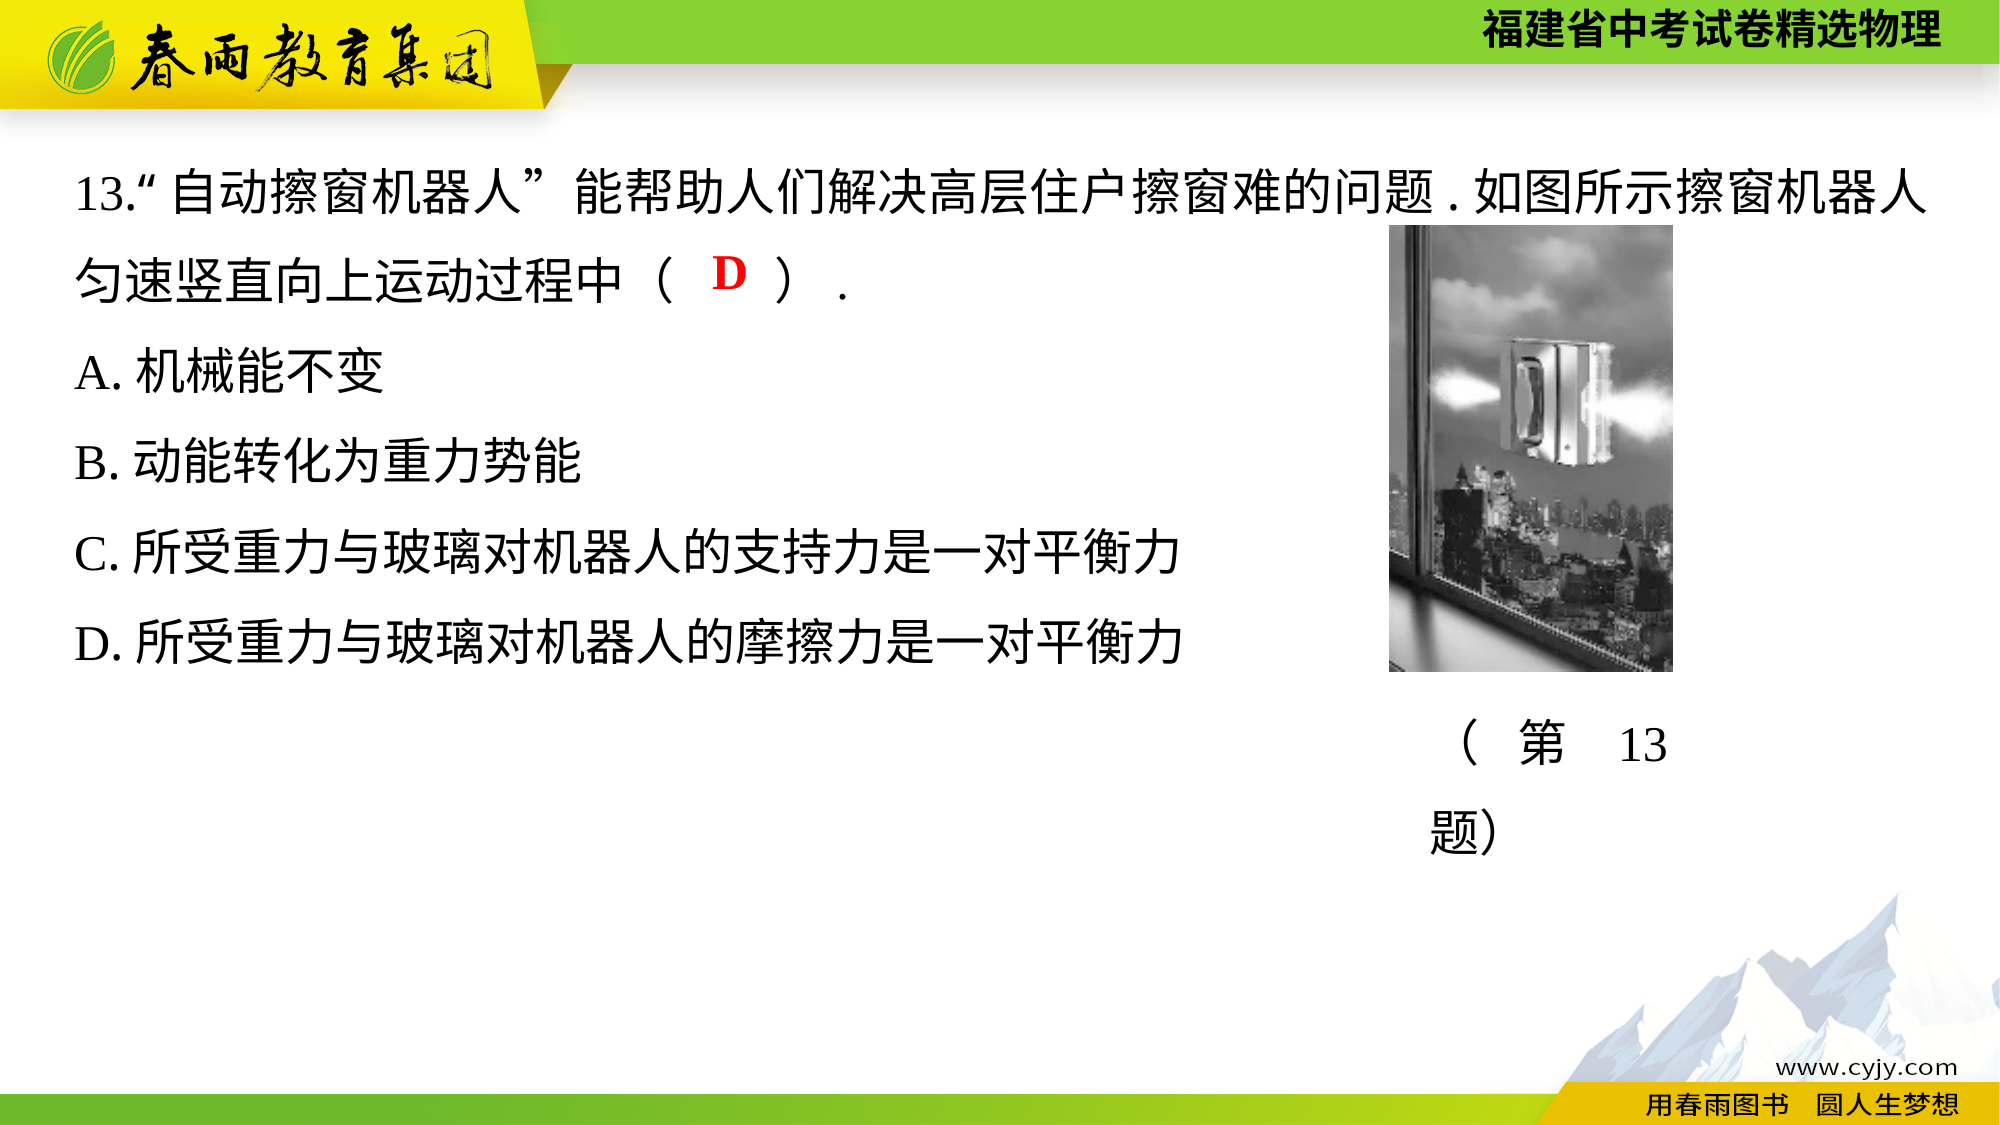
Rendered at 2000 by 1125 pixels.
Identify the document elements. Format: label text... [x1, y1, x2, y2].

list 13.“自动擦窗机器人”能帮助人们解决高层住户擦窗难的问题.如图所示擦窗机器人匀速竖直向上运动过程中（ ）. A.机械能不变 B.动能转化为重力势能 C.所受重力与玻璃对机器人的支持力是一对平衡力 D.所受重力与玻璃对机器人的摩擦力是一对平衡力 [59, 122, 1944, 672]
text_box （第13题） [1414, 674, 1695, 780]
picture [0, 0, 2000, 1125]
text_box D [697, 231, 763, 307]
